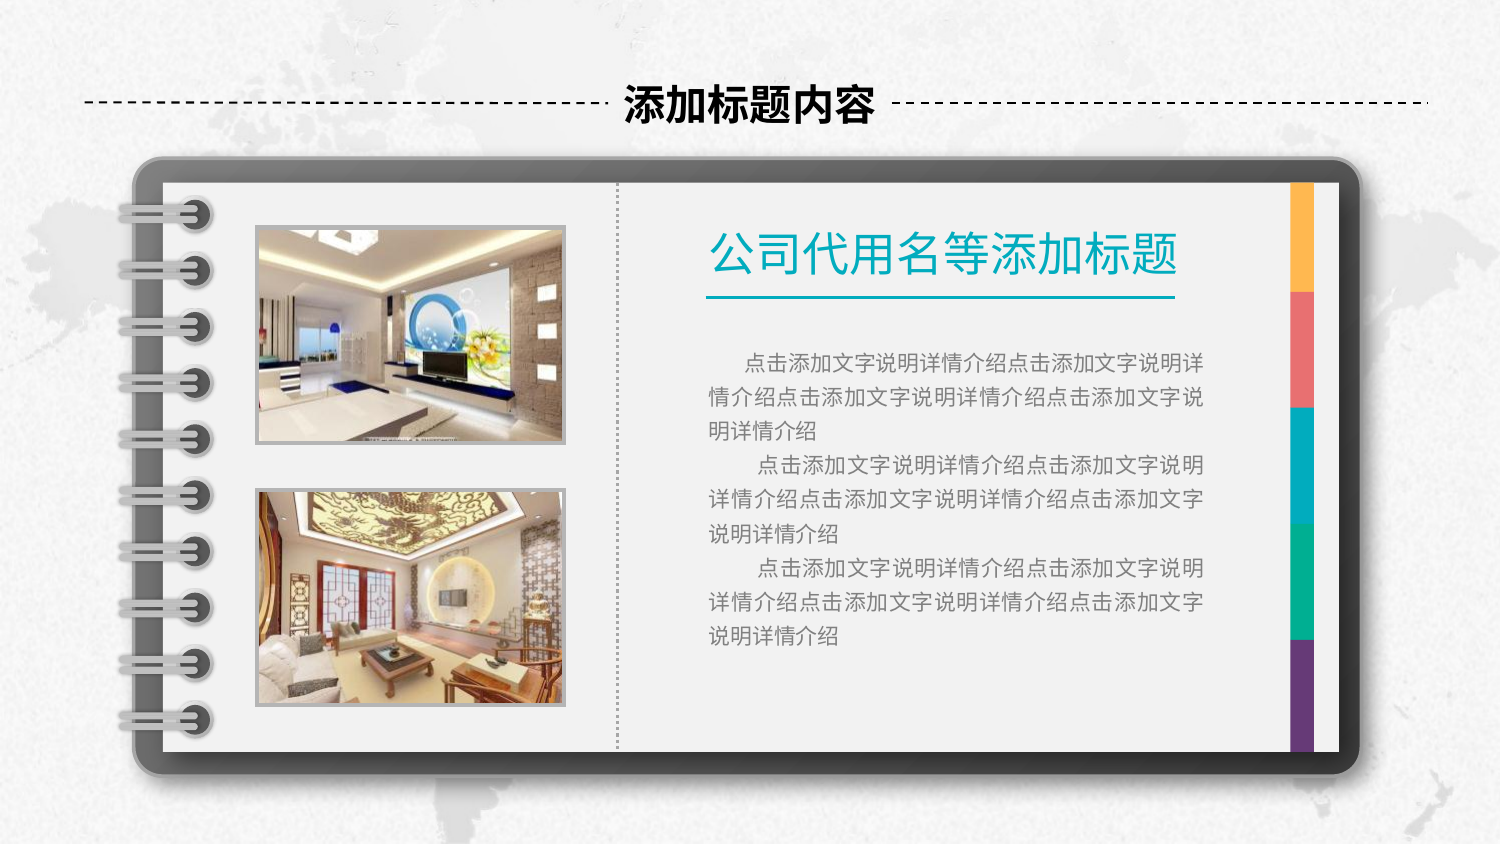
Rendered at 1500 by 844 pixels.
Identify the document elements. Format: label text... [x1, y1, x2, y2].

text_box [1290, 182, 1314, 752]
picture [0, 0, 1500, 844]
text_box 添加标题内容 [584, 77, 916, 129]
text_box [120, 158, 1362, 777]
